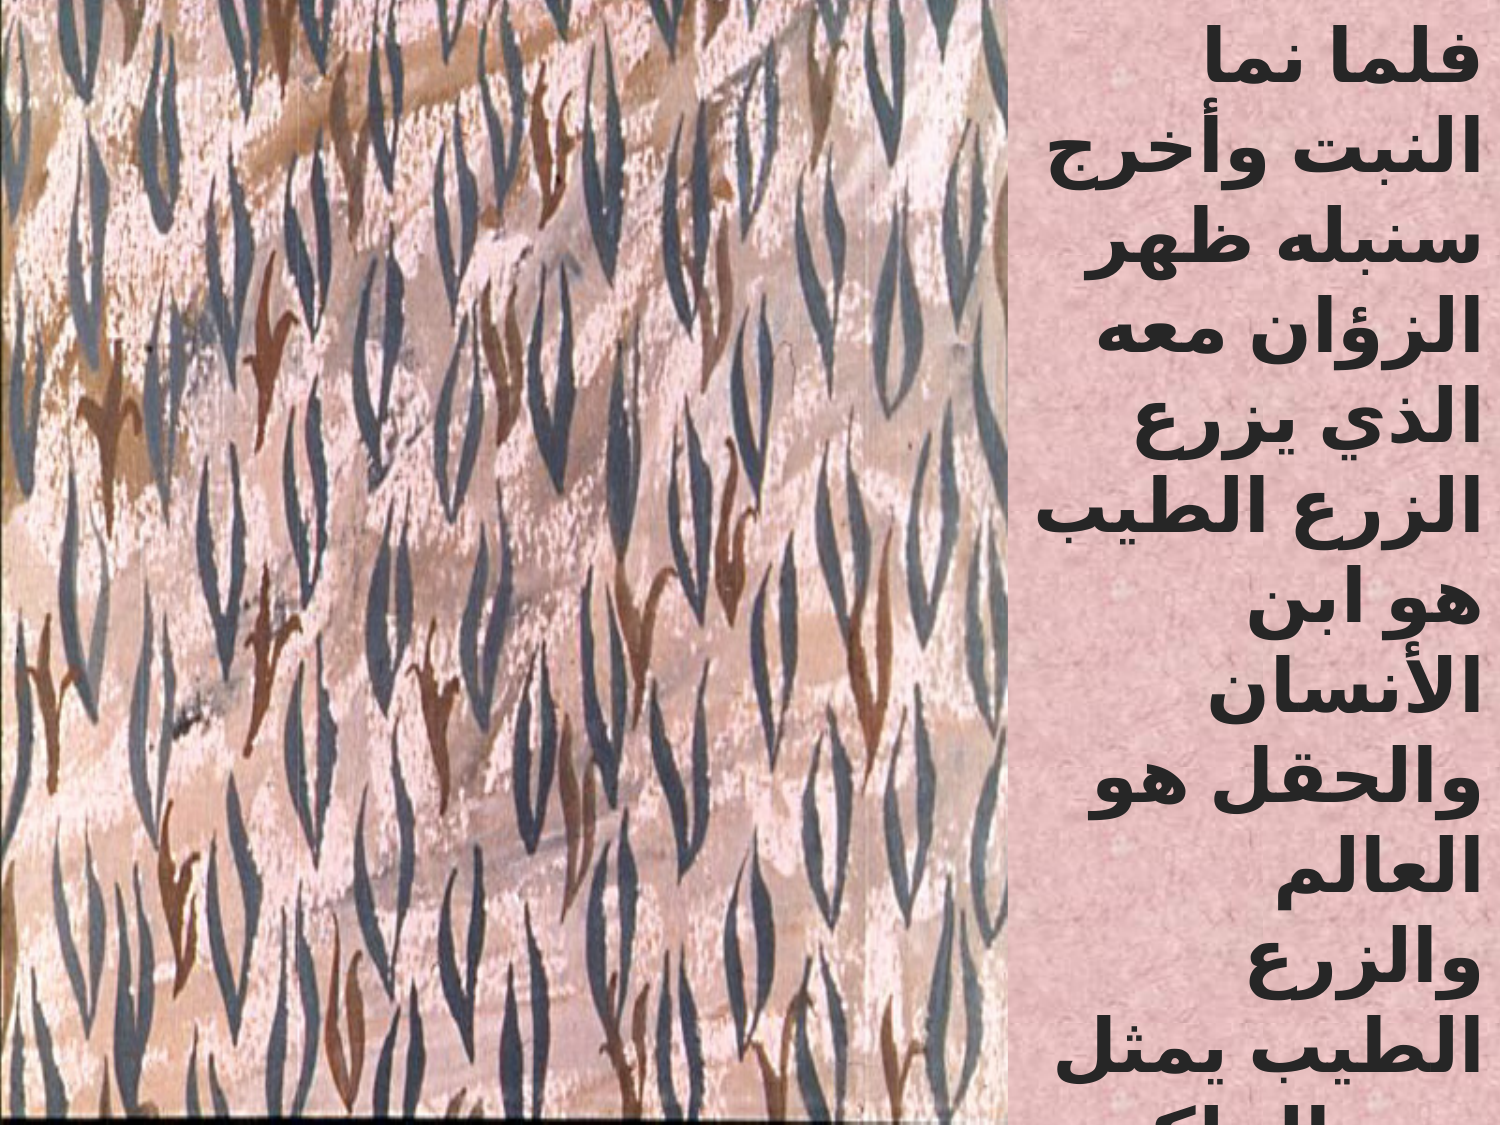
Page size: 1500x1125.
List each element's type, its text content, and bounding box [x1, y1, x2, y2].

text_box فلما نما النبت وأخرج سنبله ظهر الزؤان معه الذي يزرع الزرع الطيب هو ابن الأنسان والحقل هو العالم والزرع الطيب يمثل بني الملكوت والزؤان يمثل بني الشرير والعدو الذي زرعه هو ابليس [1009, 0, 1500, 1125]
picture [0, 0, 1008, 1125]
